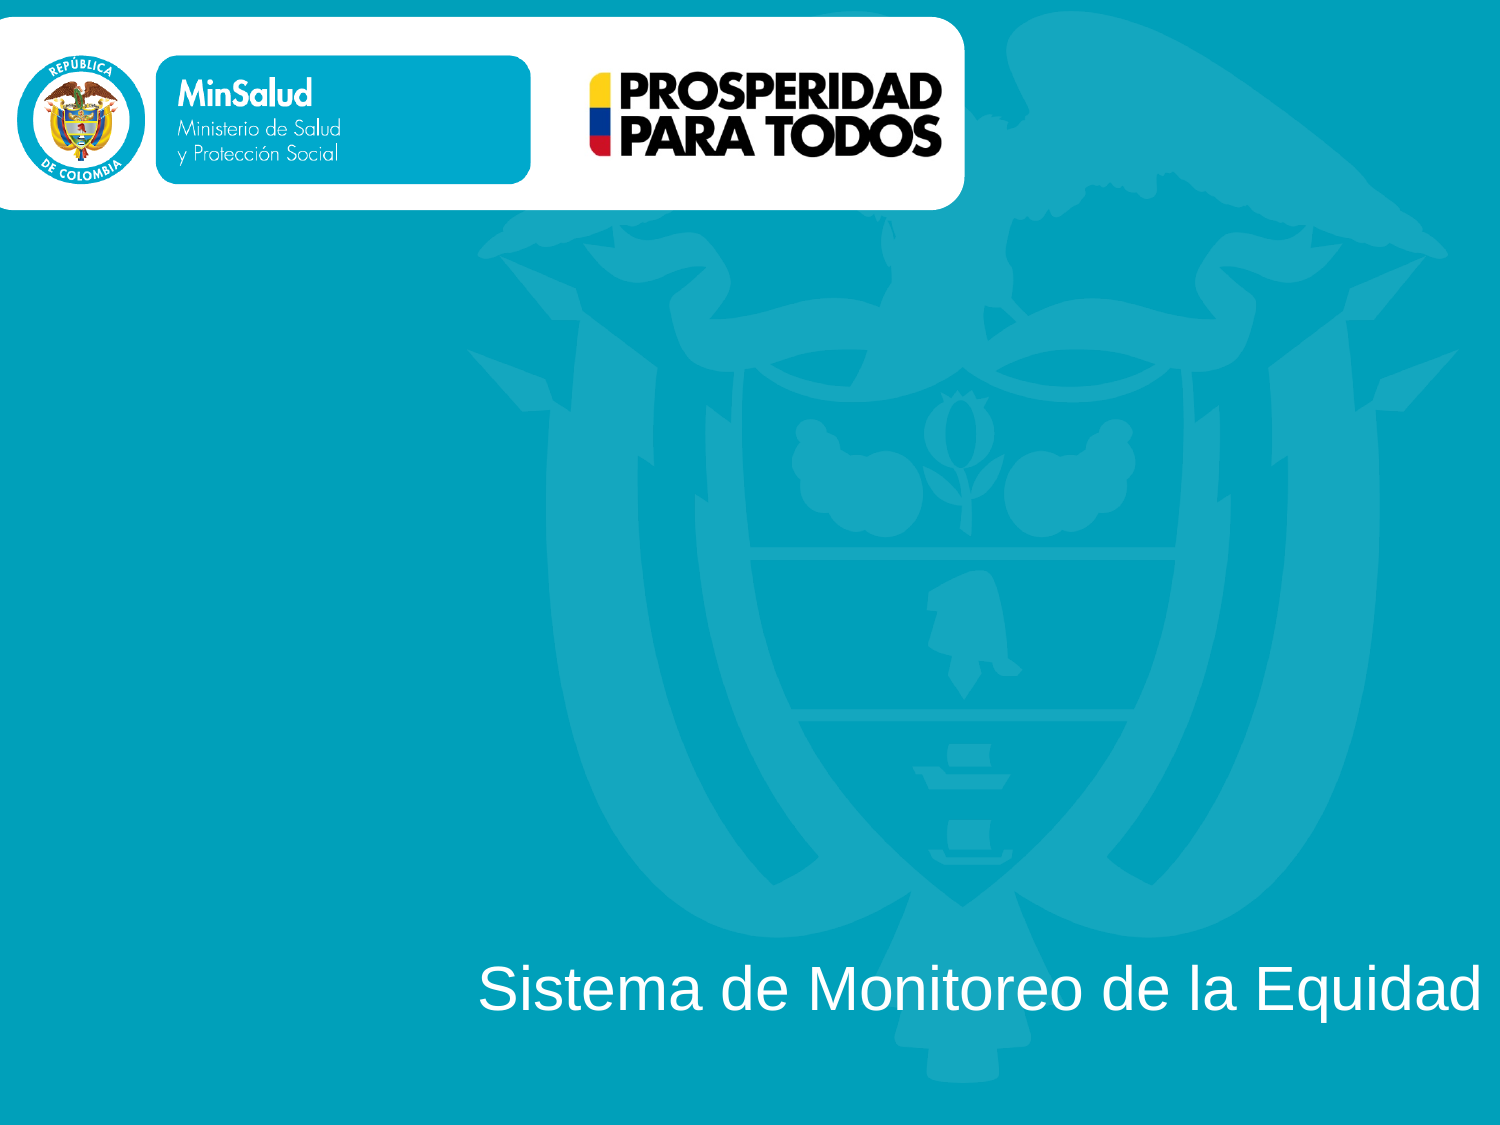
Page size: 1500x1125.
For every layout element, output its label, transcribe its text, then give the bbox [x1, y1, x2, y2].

subtitle Sistema de Monitoreo de la Equidad [450, 940, 1500, 1125]
picture [584, 66, 951, 161]
picture [11, 30, 539, 205]
picture [466, 7, 1459, 940]
